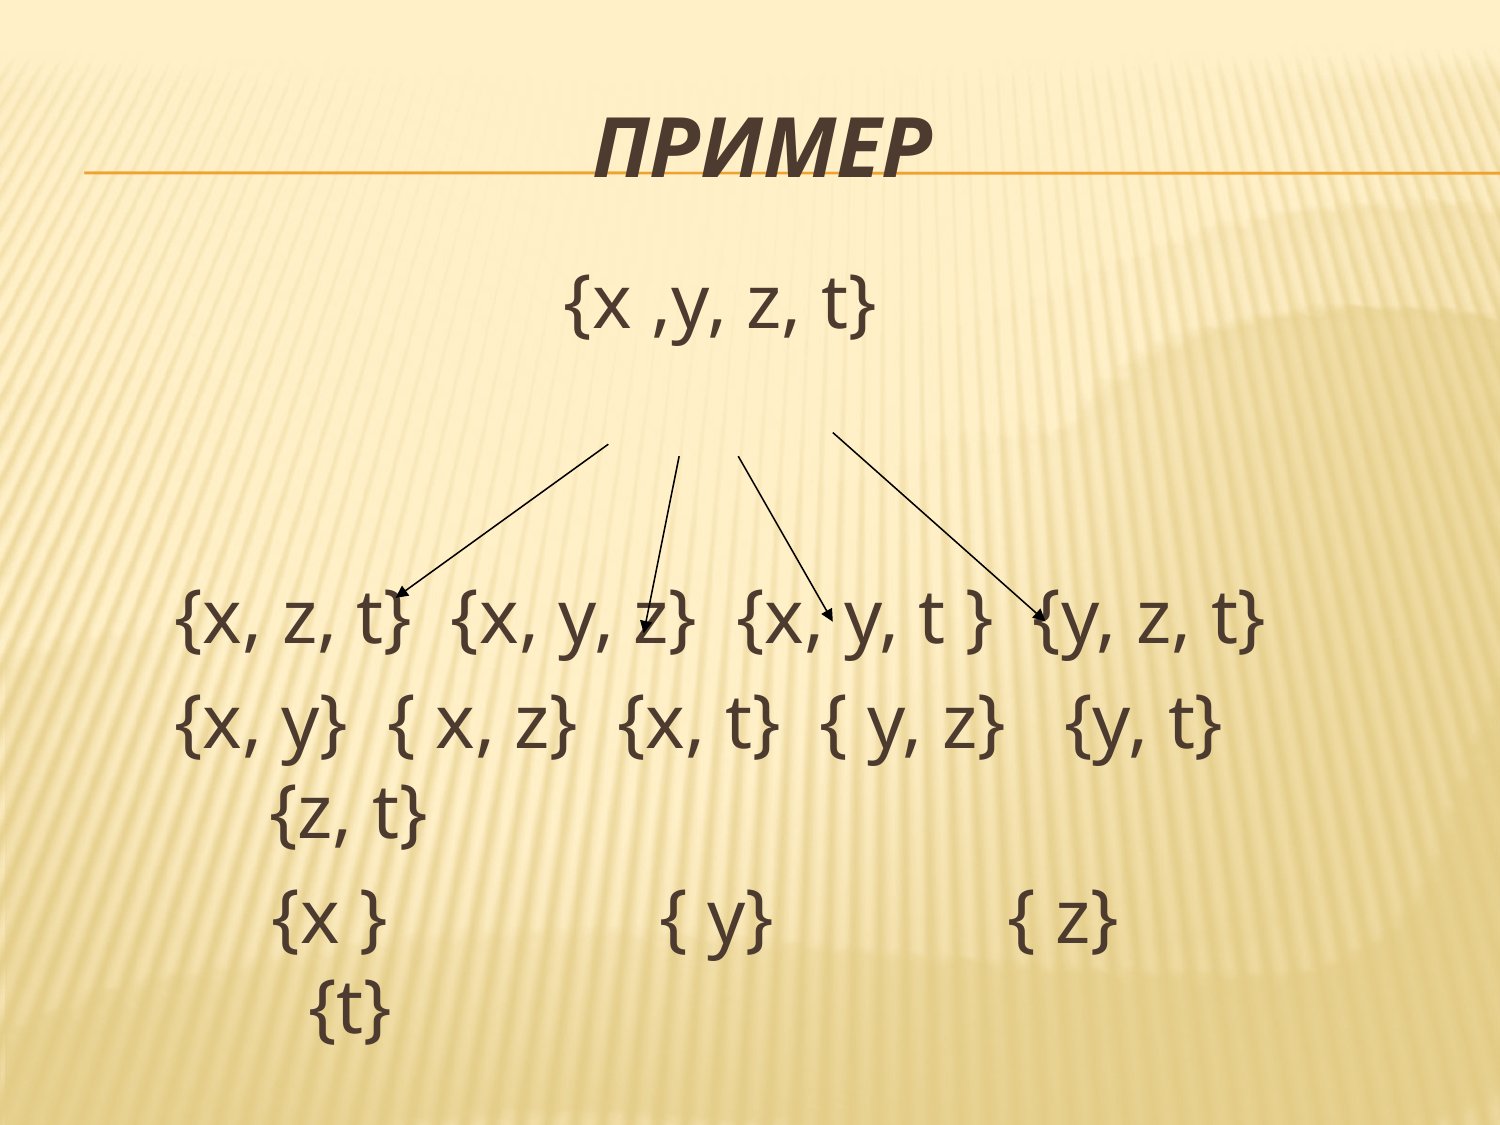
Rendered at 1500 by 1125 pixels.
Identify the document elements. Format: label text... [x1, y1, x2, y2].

text_box [395, 444, 609, 598]
list {x ,y, z, t} {x, z, t} {x, y, z} {x, y, t } {y, z, t} {x, y} { x, z} {x, t} { y, z} {y, t} {z, t} {x } { y} { z} {t} [159, 246, 1282, 1076]
title Пример [50, 75, 1475, 213]
text_box [738, 456, 833, 622]
text_box [832, 432, 1046, 622]
text_box [640, 456, 680, 634]
